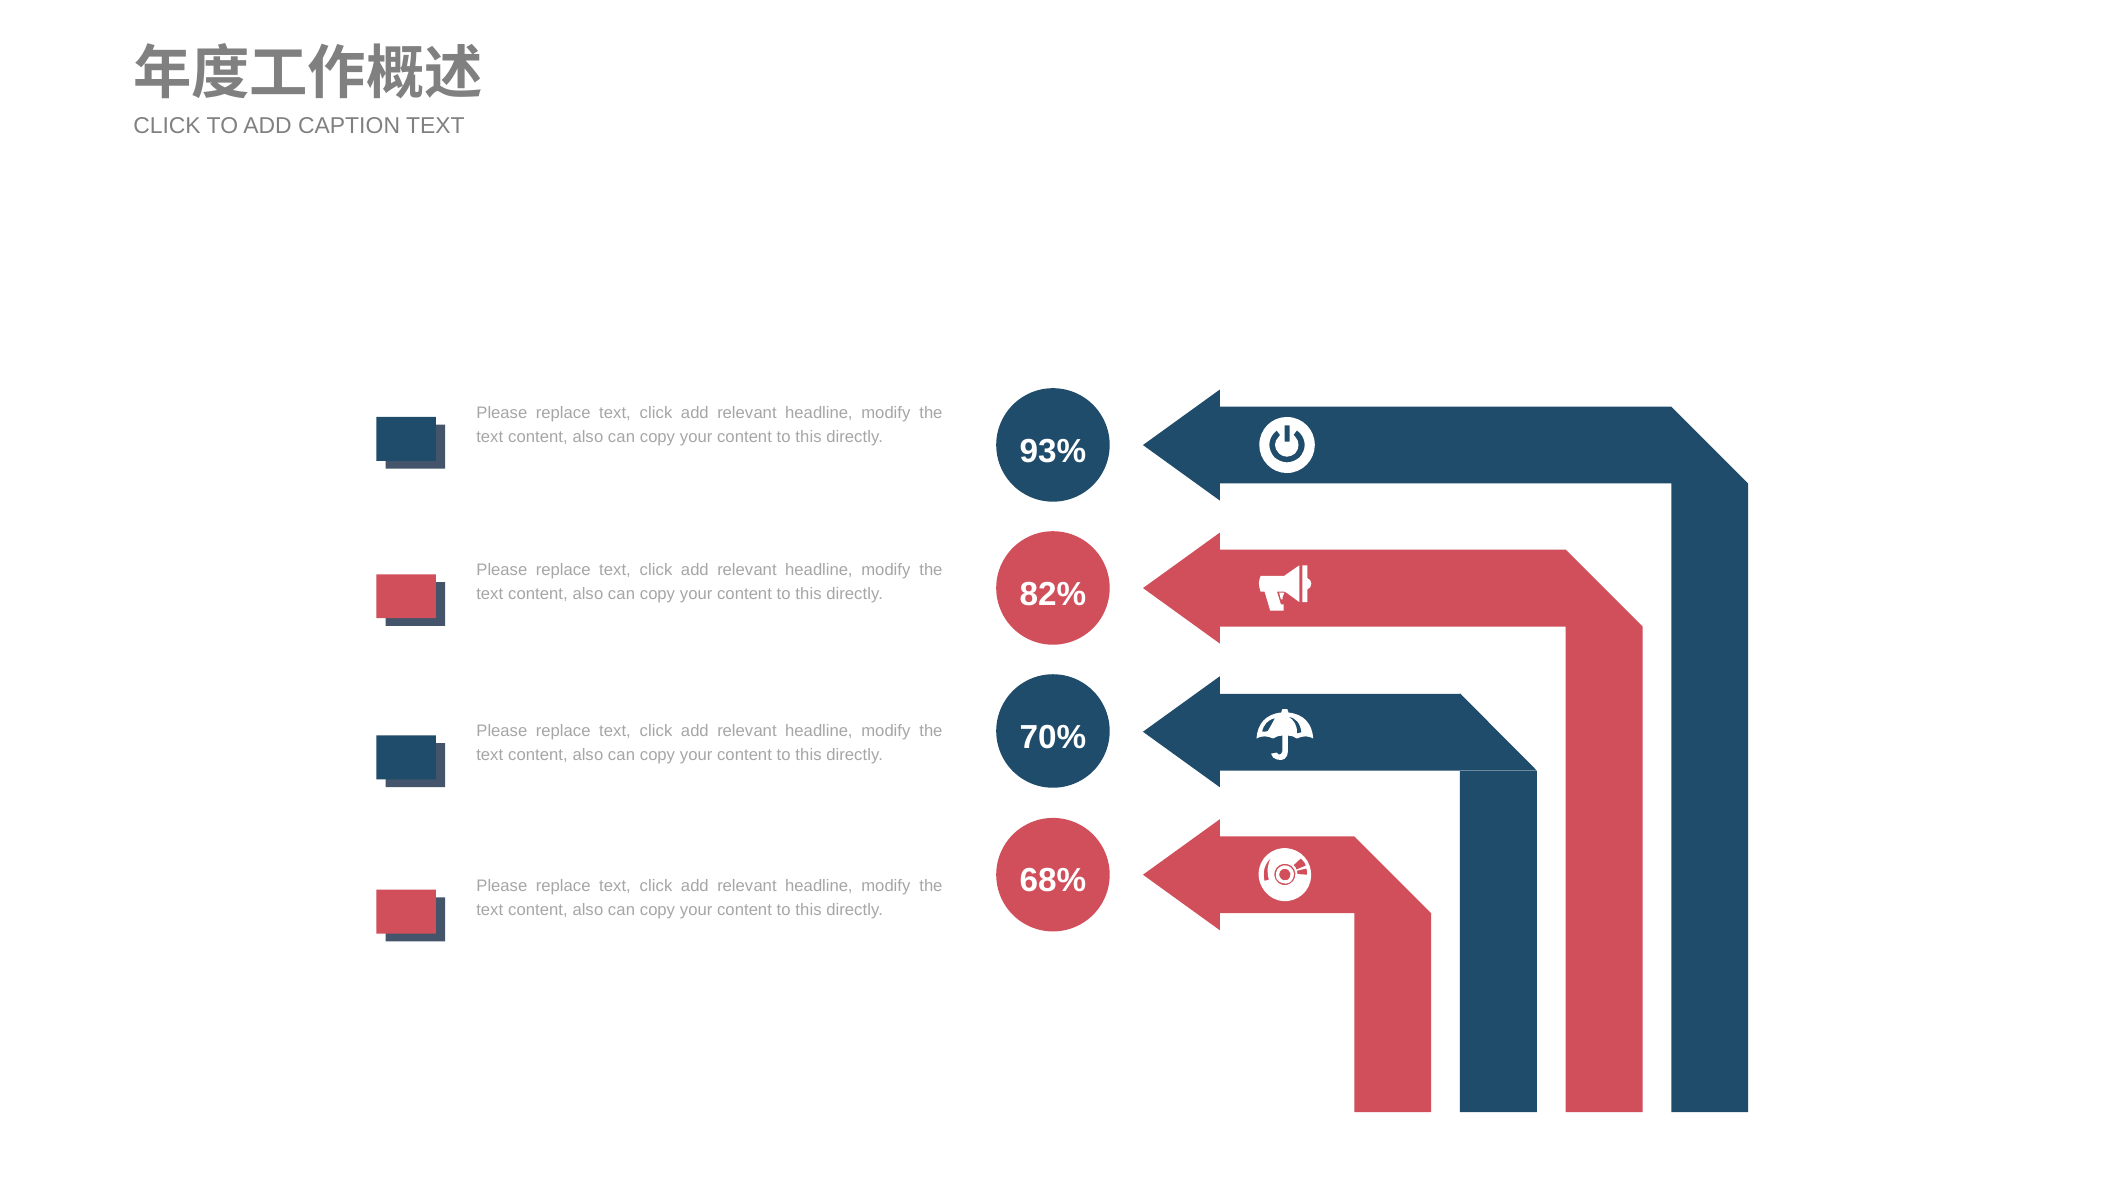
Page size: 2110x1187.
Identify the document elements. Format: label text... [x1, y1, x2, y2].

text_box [1142, 389, 1749, 1112]
text_box Please replace text, click add relevant headline, modify the text content, also can copy your content to this directly. [461, 708, 959, 772]
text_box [376, 574, 446, 626]
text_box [996, 817, 1110, 932]
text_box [996, 674, 1110, 788]
text_box 年度工作概述 [133, 35, 513, 106]
text_box CLICK TO ADD CAPTION TEXT [133, 110, 513, 138]
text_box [376, 735, 446, 788]
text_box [1142, 819, 1432, 1112]
text_box Please replace text, click add relevant headline, modify the text content, also can copy your content to this directly. [461, 863, 959, 926]
text_box Please replace text, click add relevant headline, modify the text content, also can copy your content to this directly. [461, 390, 959, 453]
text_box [376, 416, 446, 469]
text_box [996, 388, 1110, 502]
text_box Please replace text, click add relevant headline, modify the text content, also can copy your content to this directly. [461, 547, 959, 611]
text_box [996, 531, 1110, 645]
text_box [376, 889, 446, 942]
